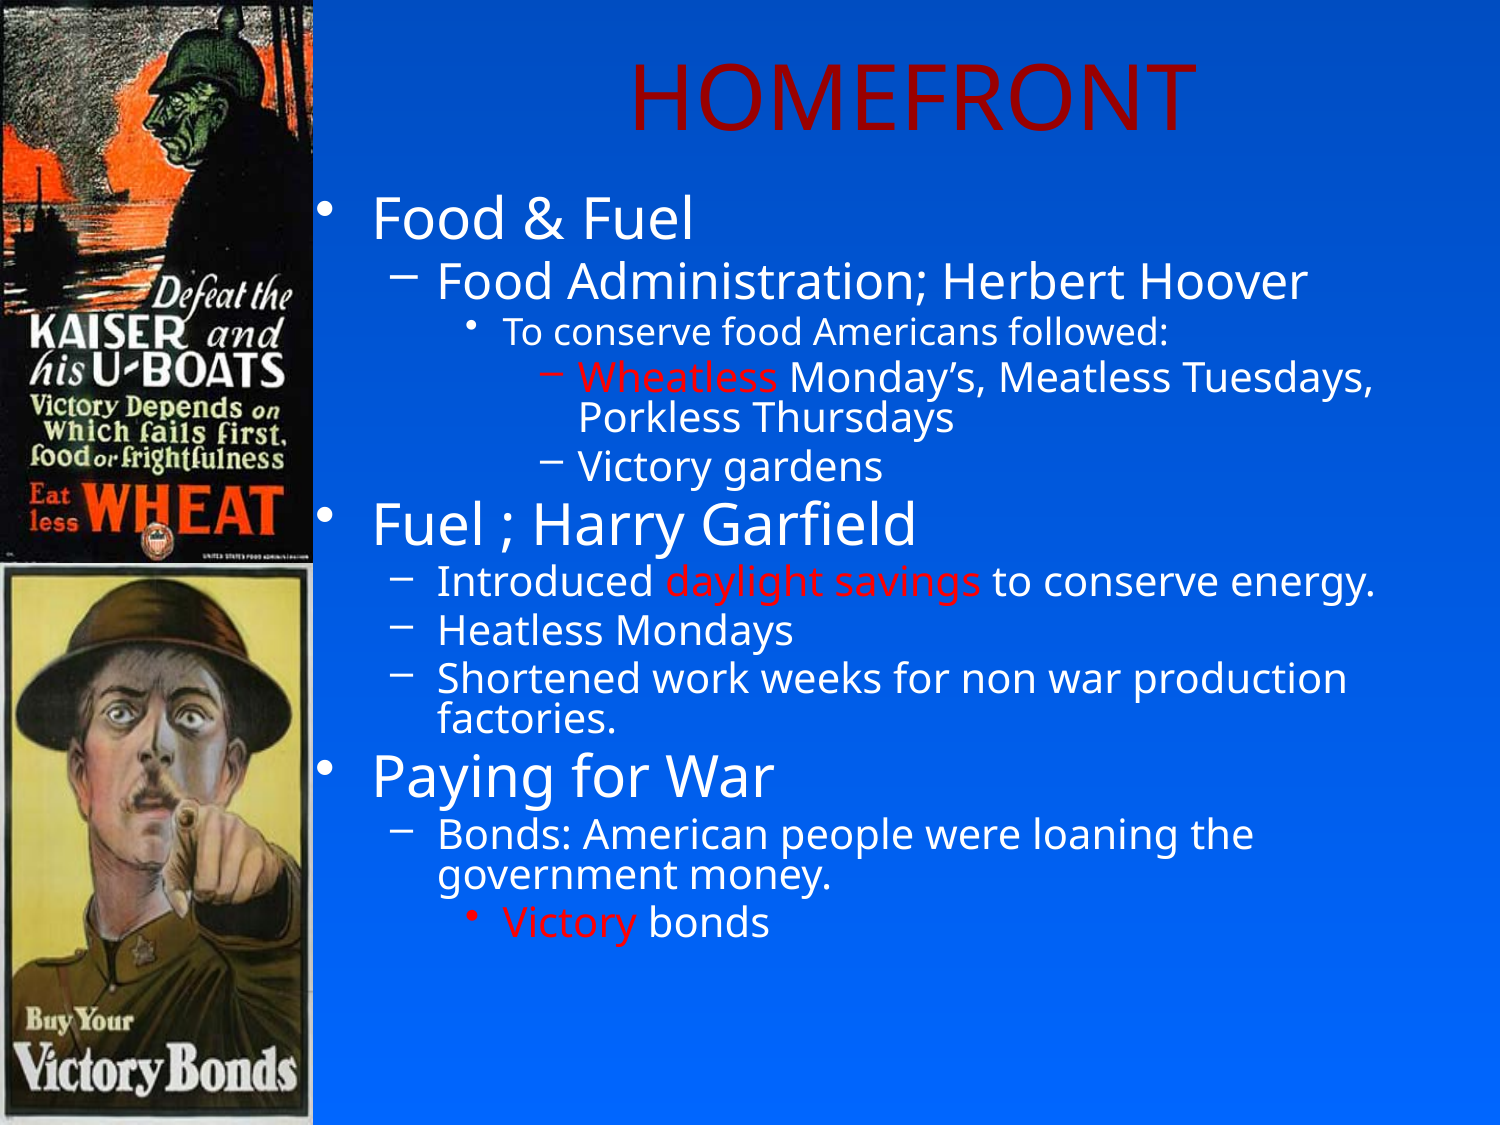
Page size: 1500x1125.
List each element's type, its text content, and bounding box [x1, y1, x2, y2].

title HOMEFRONT [324, 0, 1500, 187]
list Food & Fuel Food Administration; Herbert Hoover To conserve food Americans followed: Wheatless Monday’s, Meatless Tuesdays, Porkless Thursdays Victory gardens Fuel ; Harry Garfield Introduced daylight savings to conserve energy. Heatless Mondays Shortened work weeks for non war production factories. Paying for War Bonds: American people were loaning the government money. Victory bonds [316, 187, 1500, 1063]
picture [0, 0, 313, 1125]
